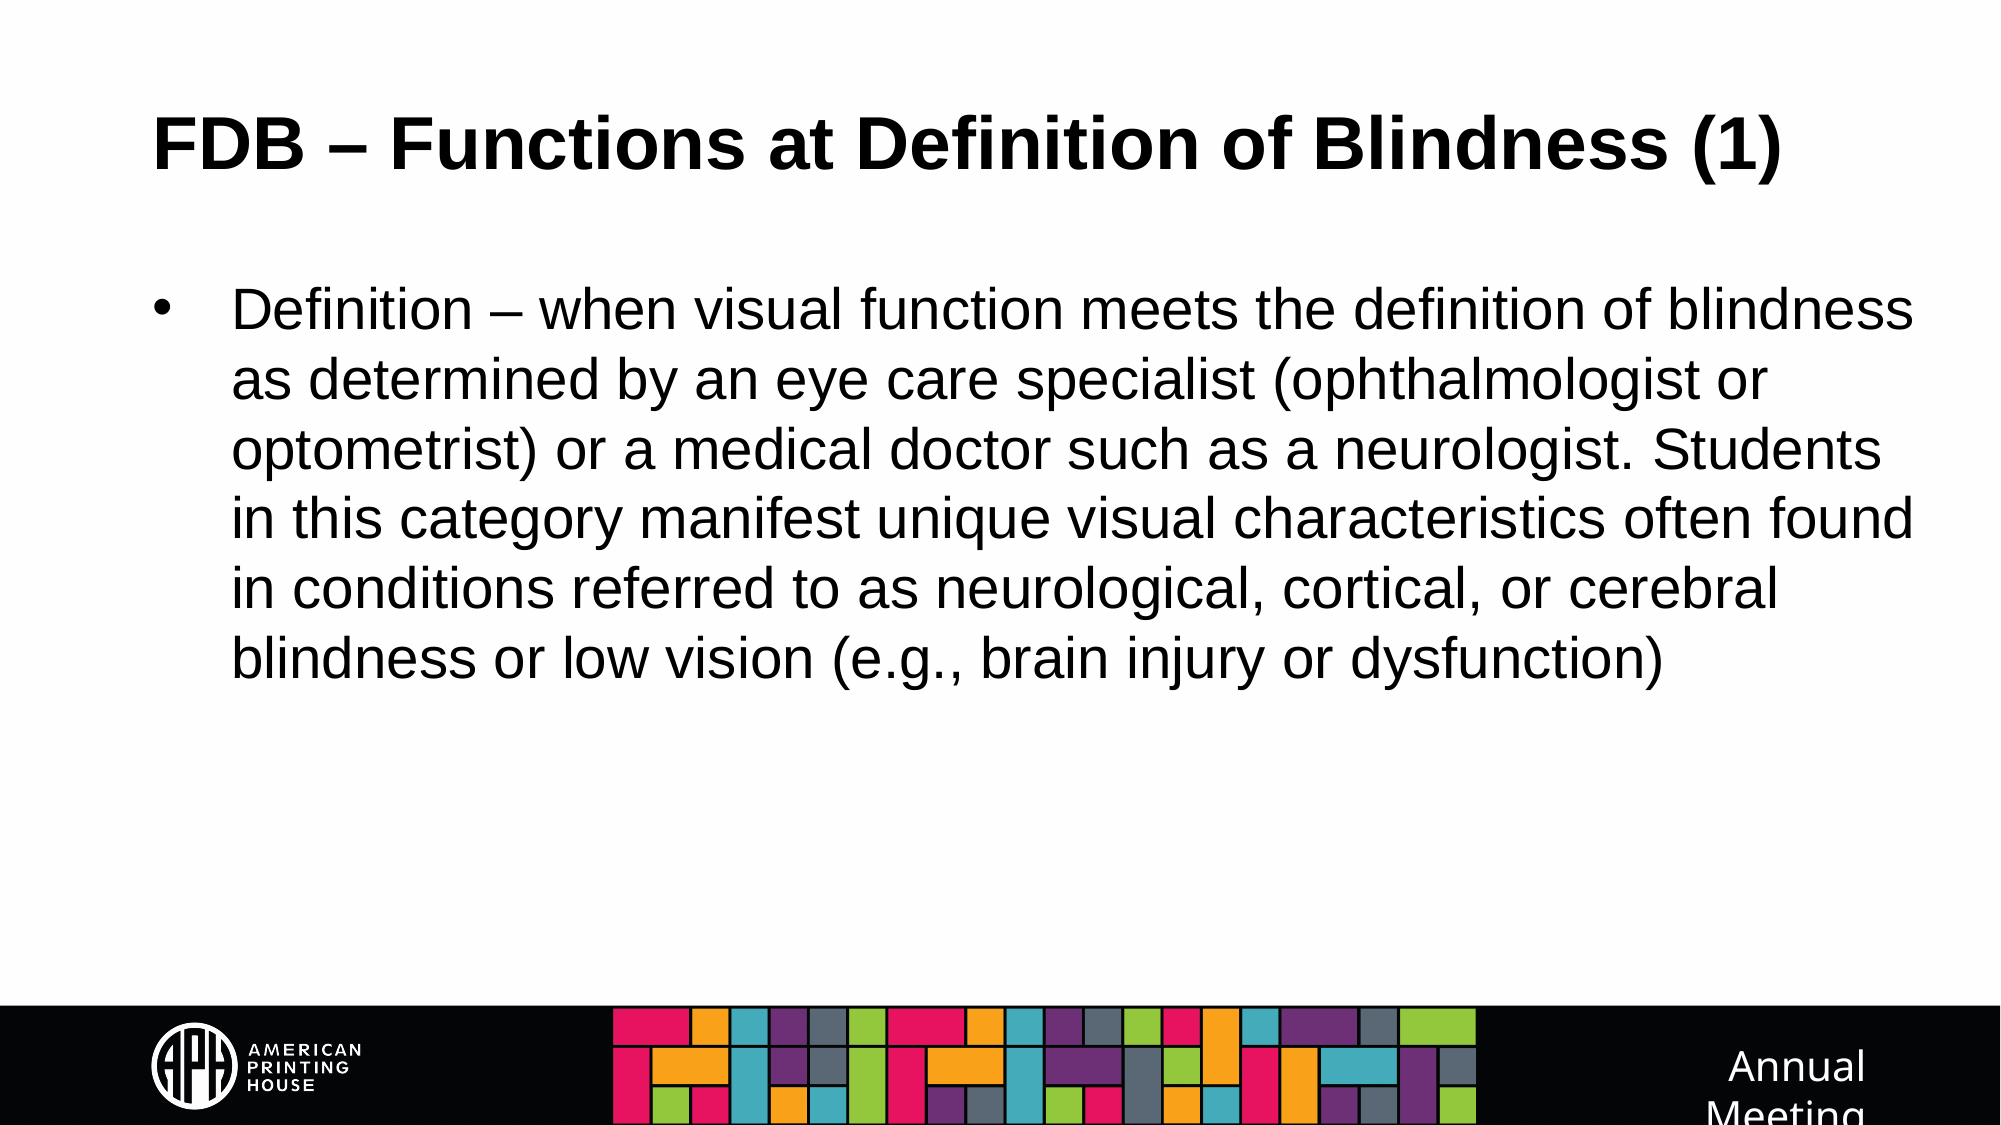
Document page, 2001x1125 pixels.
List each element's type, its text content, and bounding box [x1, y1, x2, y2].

picture [1748, 1111, 1760, 1118]
picture [1771, 1111, 1783, 1118]
picture [1727, 1107, 1734, 1125]
picture [1711, 1105, 1719, 1125]
picture [1821, 1111, 1833, 1125]
list Definition – when visual function meets the definition of blindness as determined by an eye care specialist (ophthalmologist or optometrist) or a medical doctor such as a neurologist. Students in this category manifest unique visual characteristics often found in conditions referred to as neurological, cortical, or cerebral blindness or low vision (e.g., brain injury or dysfunction) [137, 263, 1942, 918]
picture [0, 0, 2001, 1125]
title FDB – Functions at Definition of Blindness (1) [137, 59, 1863, 232]
picture [1846, 1111, 1858, 1125]
